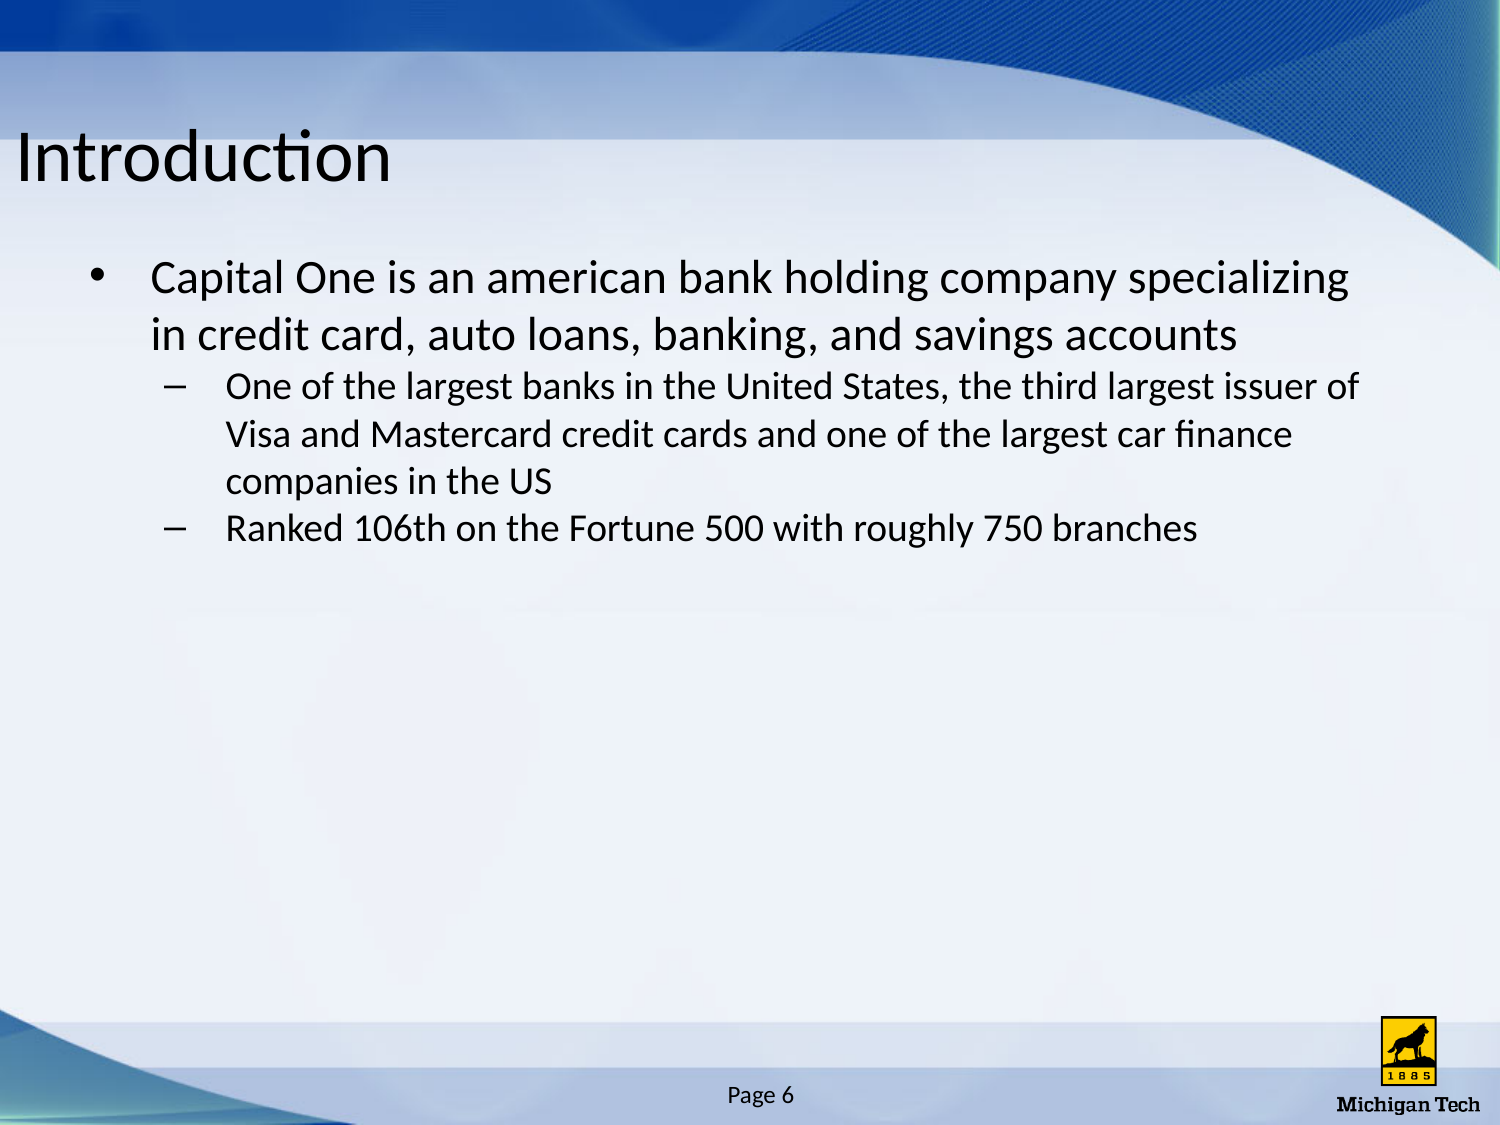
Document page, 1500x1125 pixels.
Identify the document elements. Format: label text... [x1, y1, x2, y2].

list Capital One is an american bank holding company specializing in credit card, auto loans, banking, and savings accounts One of the largest banks in the United States, the third largest issuer of Visa and Mastercard credit cards and one of the largest car finance companies in the US Ranked 106th on the Fortune 500 with roughly 750 branches [60, 237, 1411, 838]
title Introduction [0, 81, 1250, 223]
picture [0, 0, 1500, 1125]
